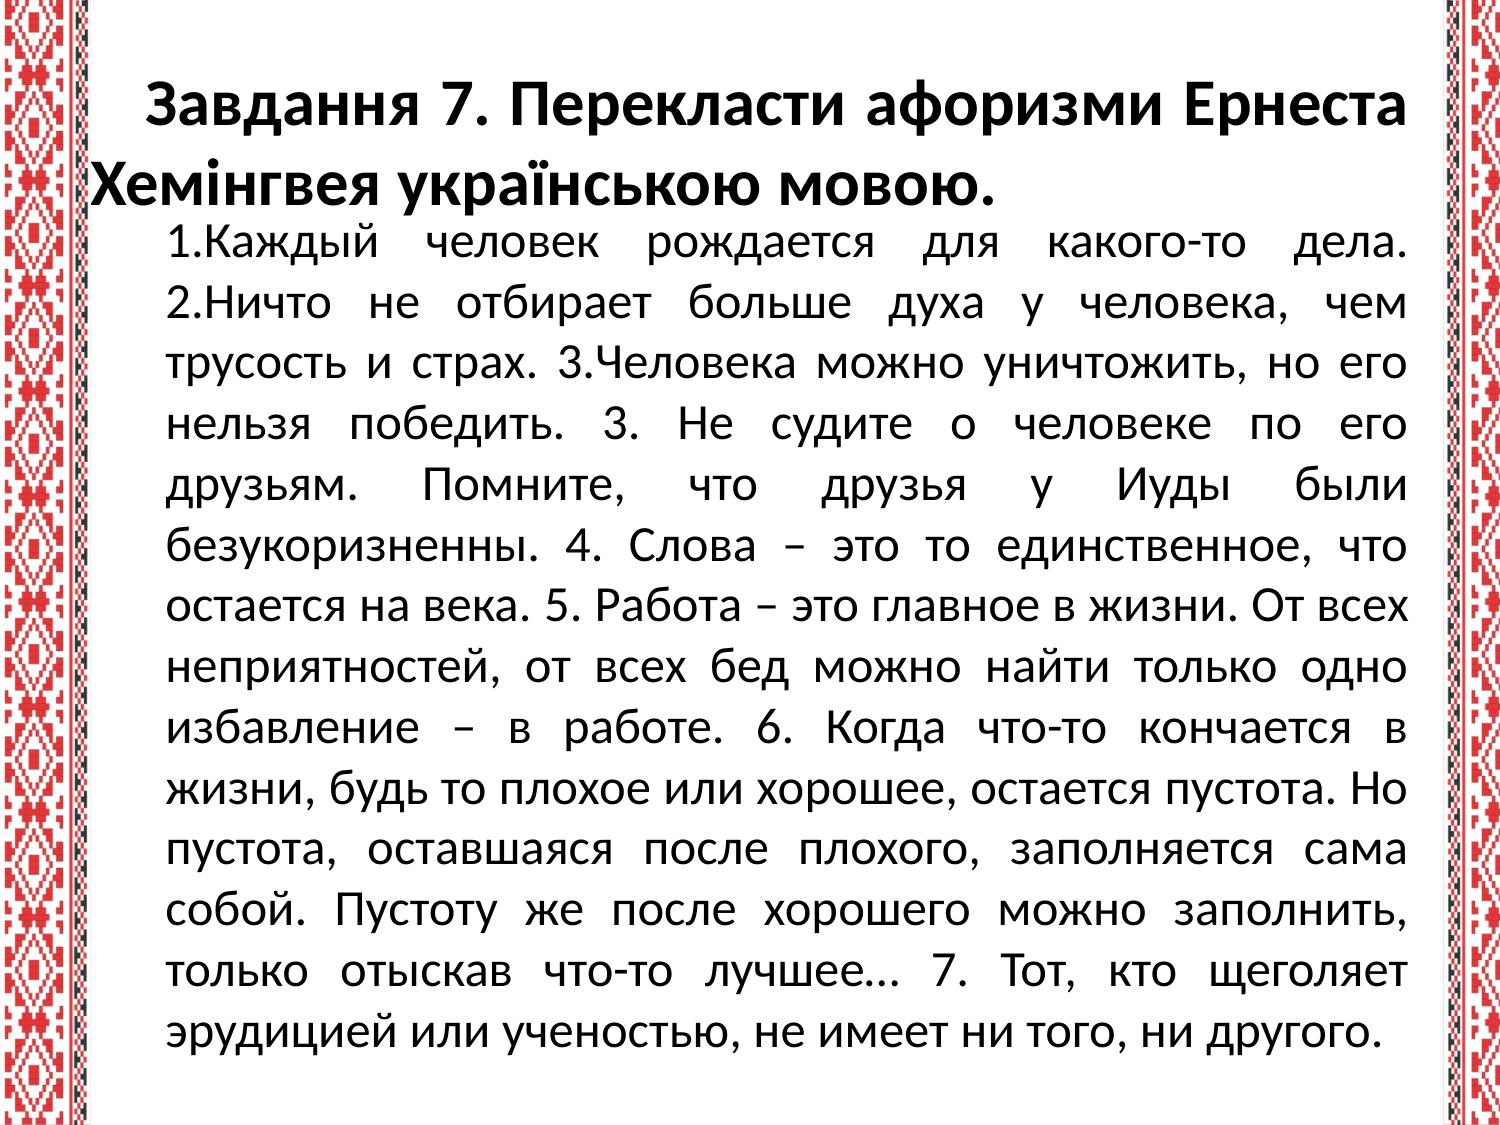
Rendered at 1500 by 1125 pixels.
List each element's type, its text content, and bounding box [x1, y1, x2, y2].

list 1.Каждый человек рождается для какого-то дела. 2.Ничто не отбирает больше духа у человека, чем трусость и страх. 3.Человека можно уничтожить, но его нельзя победить. 3. Не судите о человеке по его друзьям. Помните, что друзья у Иуды были безукоризненны. 4. Слова – это то единственное, что остается на века. 5. Работа – это главное в жизни. От всех неприятностей, от всех бед можно найти только одно избавление – в работе. 6. Когда что-то кончается в жизни, будь то плохое или хорошее, остается пустота. Но пустота, оставшаяся после плохого, заполняется сама собой. Пустоту же после хорошего можно заполнить, только отыскав что-то лучшее… 7. Тот, кто щеголяет эрудицией или ученостью, не имеет ни того, ни другого. [91, 199, 1425, 1083]
picture [0, 1, 596, 1124]
picture [937, 1, 1500, 1124]
title Завдання 7. Перекласти афоризми Ернеста Хемінгвея українською мовою. [91, 45, 1425, 199]
